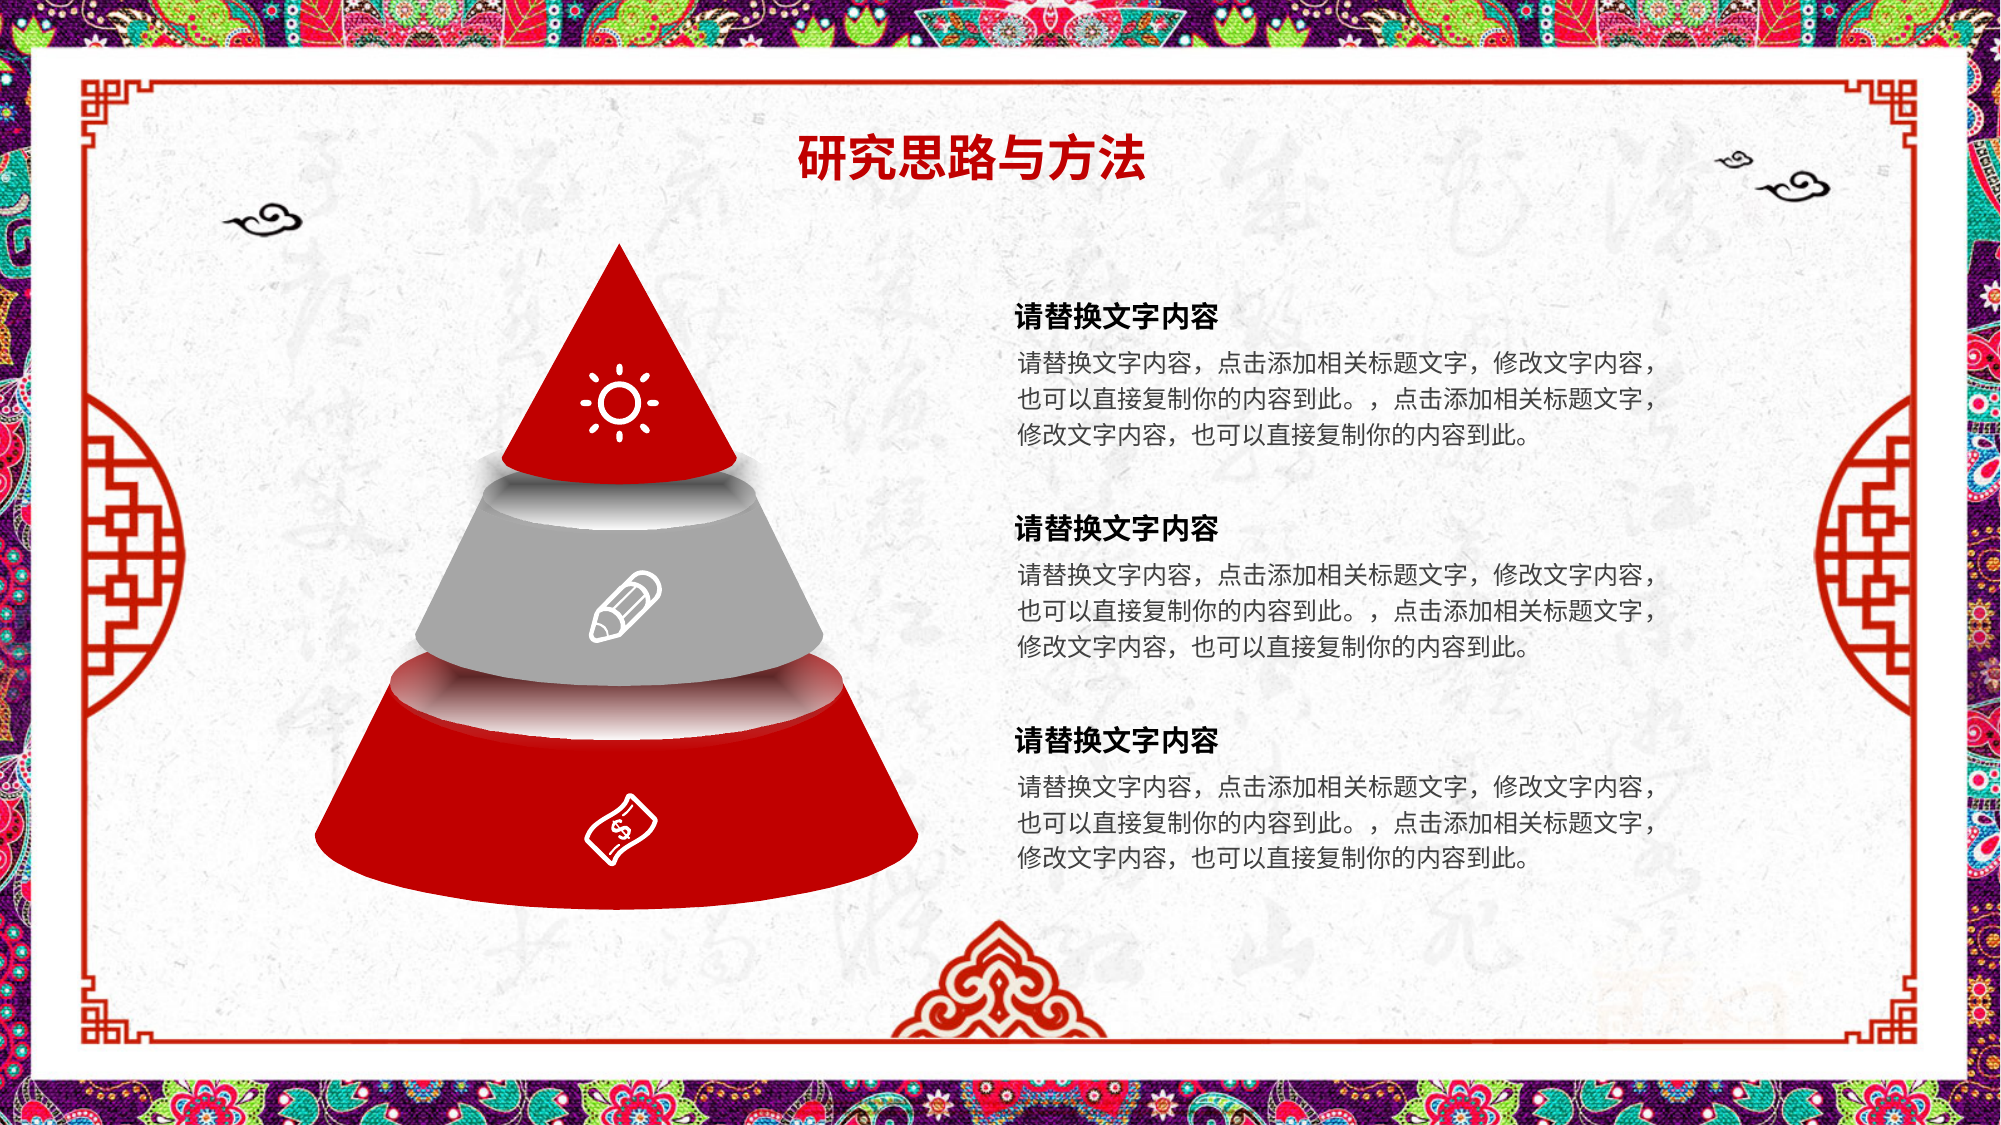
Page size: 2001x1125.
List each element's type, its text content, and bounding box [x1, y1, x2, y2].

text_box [314, 243, 919, 911]
picture [0, 0, 2001, 1125]
text_box 研究思路与方法 [782, 119, 1247, 195]
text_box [1014, 291, 1671, 451]
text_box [1014, 715, 1671, 875]
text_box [1014, 503, 1671, 663]
